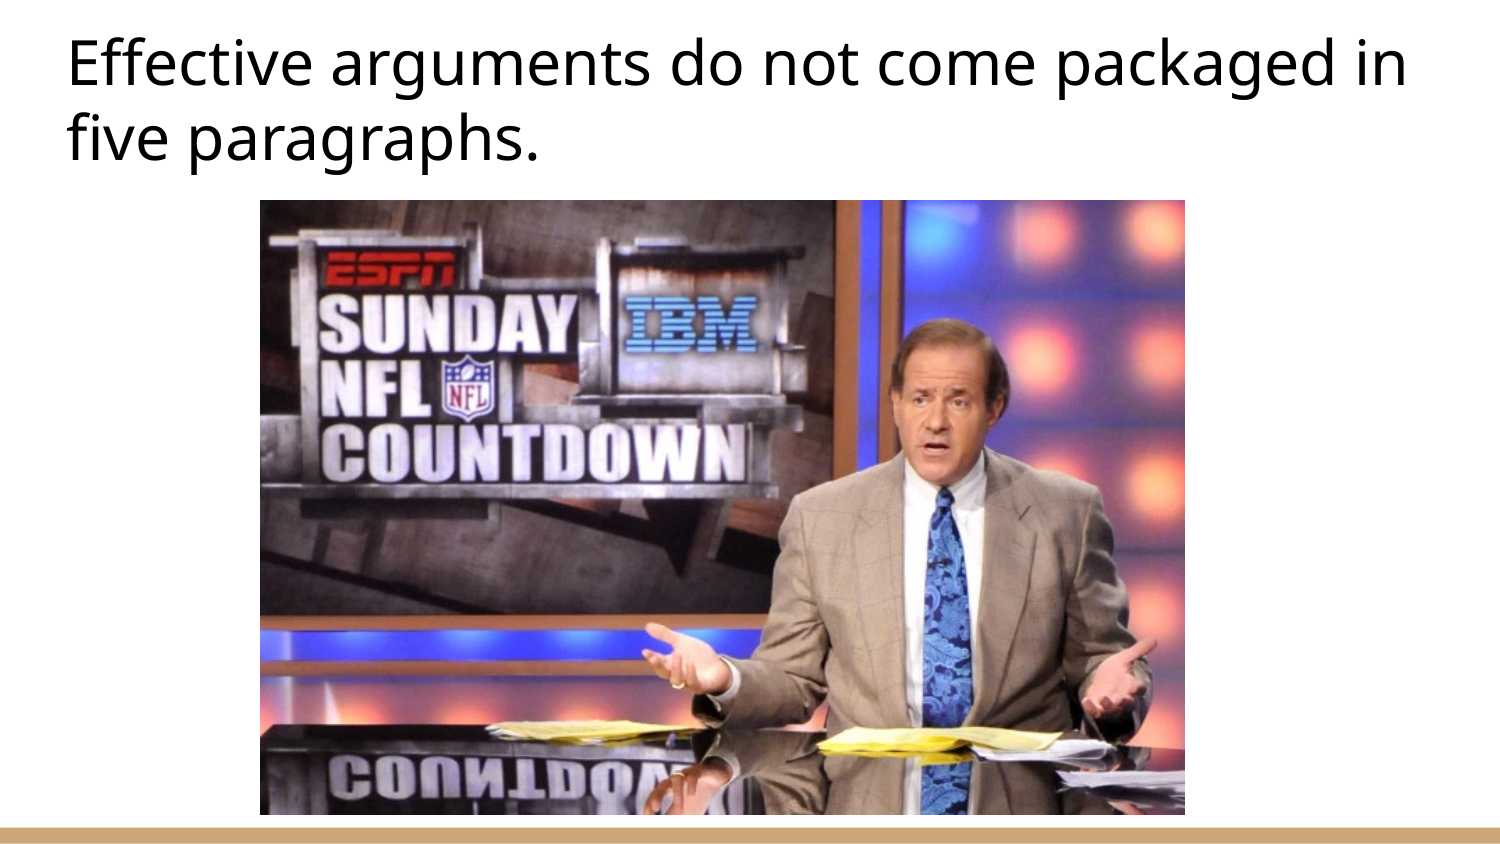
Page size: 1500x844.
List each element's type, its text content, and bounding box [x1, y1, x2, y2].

picture [260, 200, 1185, 815]
title Effective arguments do not come packaged in five paragraphs. [51, 51, 1449, 189]
